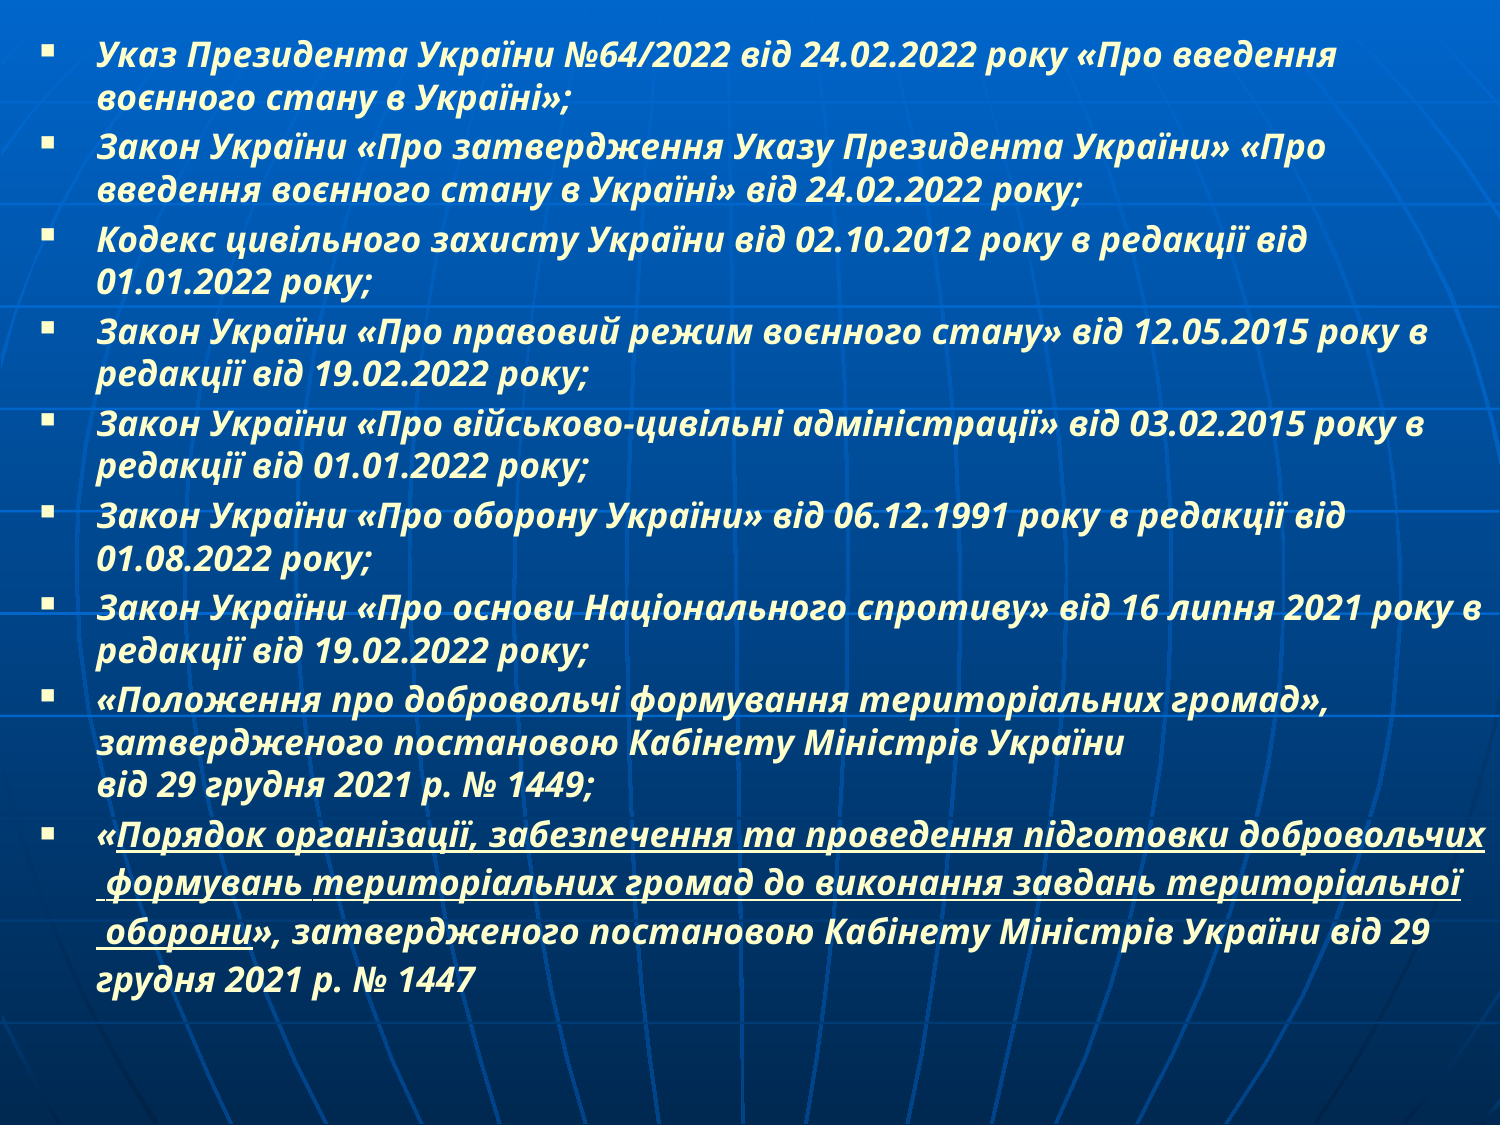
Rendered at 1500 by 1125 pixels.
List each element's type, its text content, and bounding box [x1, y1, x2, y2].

list Указ Президента України №64/2022 від 24.02.2022 року «Про введення воєнного стану в Україні»; Закон України «Про затвердження Указу Президента України» «Про введення воєнного стану в Україні» від 24.02.2022 року; Кодекс цивільного захисту України від 02.10.2012 року в редакції від 01.01.2022 року; Закон України «Про правовий режим воєнного стану» від 12.05.2015 року в редакції від 19.02.2022 року; Закон України «Про військово-цивільні адміністрації» від 03.02.2015 року в редакції від 01.01.2022 року; Закон України «Про оборону України» від 06.12.1991 року в редакції від 01.08.2022 року; Закон України «Про основи Національного спротиву» від 16 липня 2021 року в редакції від 19.02.2022 року; «Положення про добровольчі формування територіальних громад», затвердженого постановою Кабінету Міністрів України від 29 грудня 2021 р. № 1449; «Порядок організації, забезпечення та проведення підготовки добровольчих формувань територіальних громад до виконання завдань територіальної оборони», затвердженого постановою Кабінету Міністрів України від 29 грудня 2021 р. № 1447 [24, 24, 1500, 1075]
